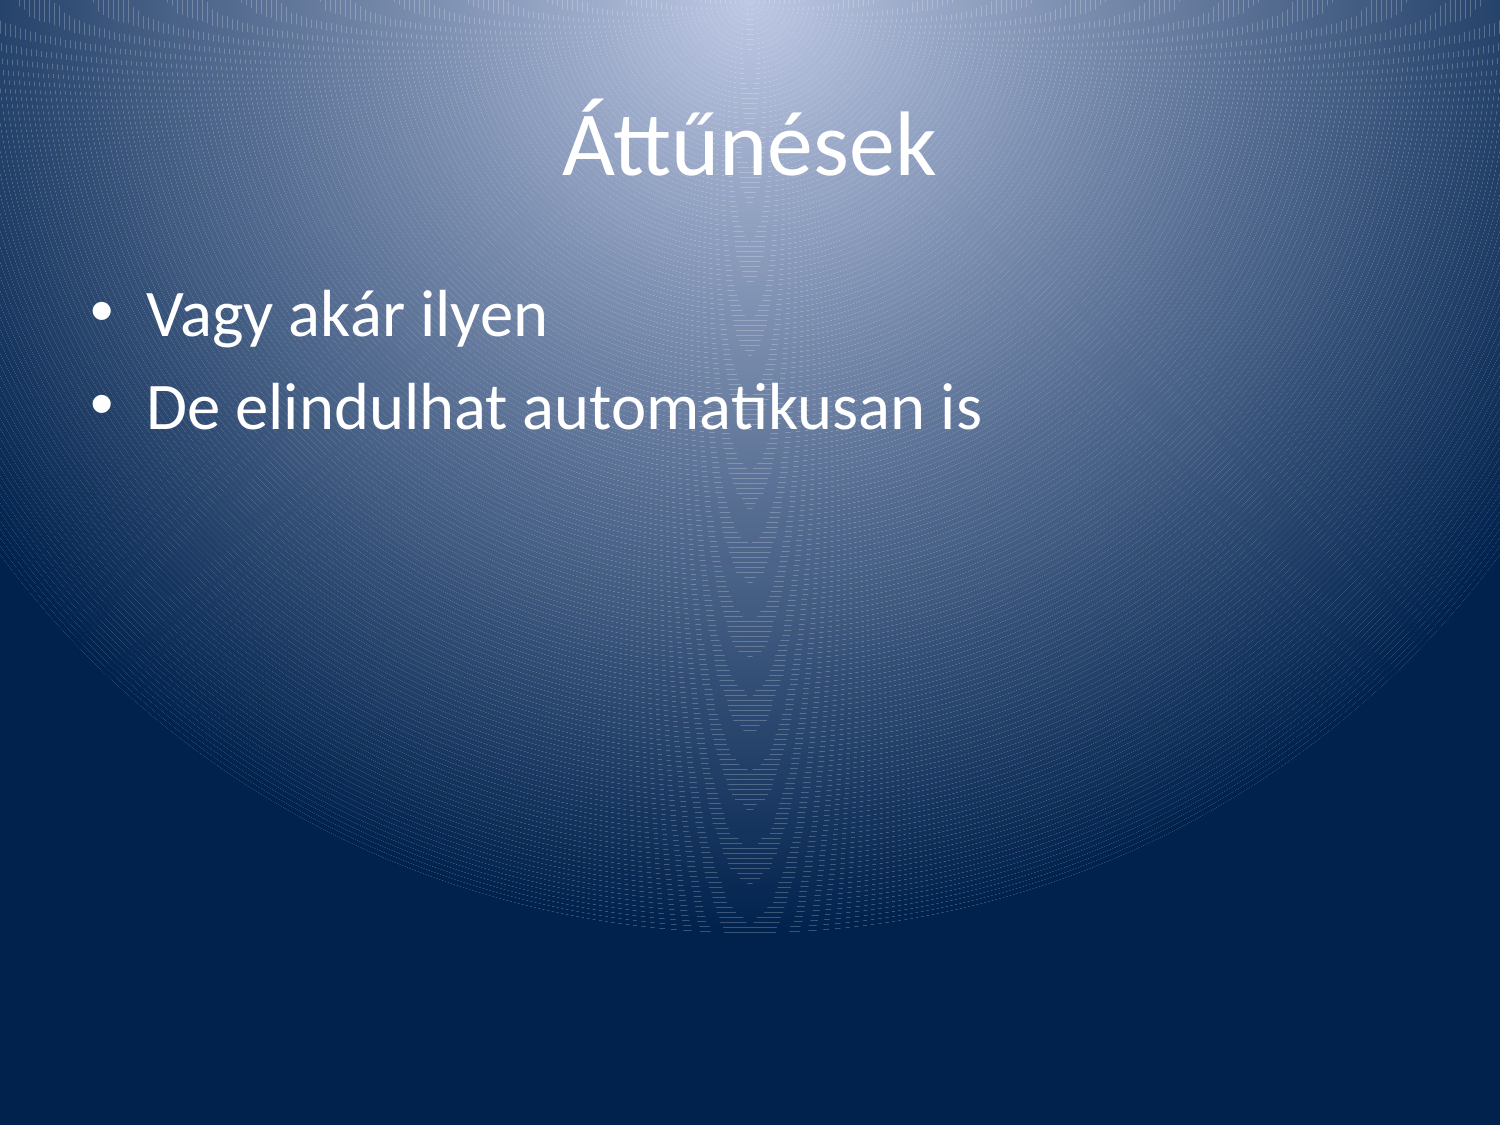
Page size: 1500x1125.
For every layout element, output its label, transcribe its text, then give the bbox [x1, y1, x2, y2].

title Áttűnések [75, 45, 1425, 233]
list Vagy akár ilyen De elindulhat automatikusan is [75, 262, 1425, 1005]
